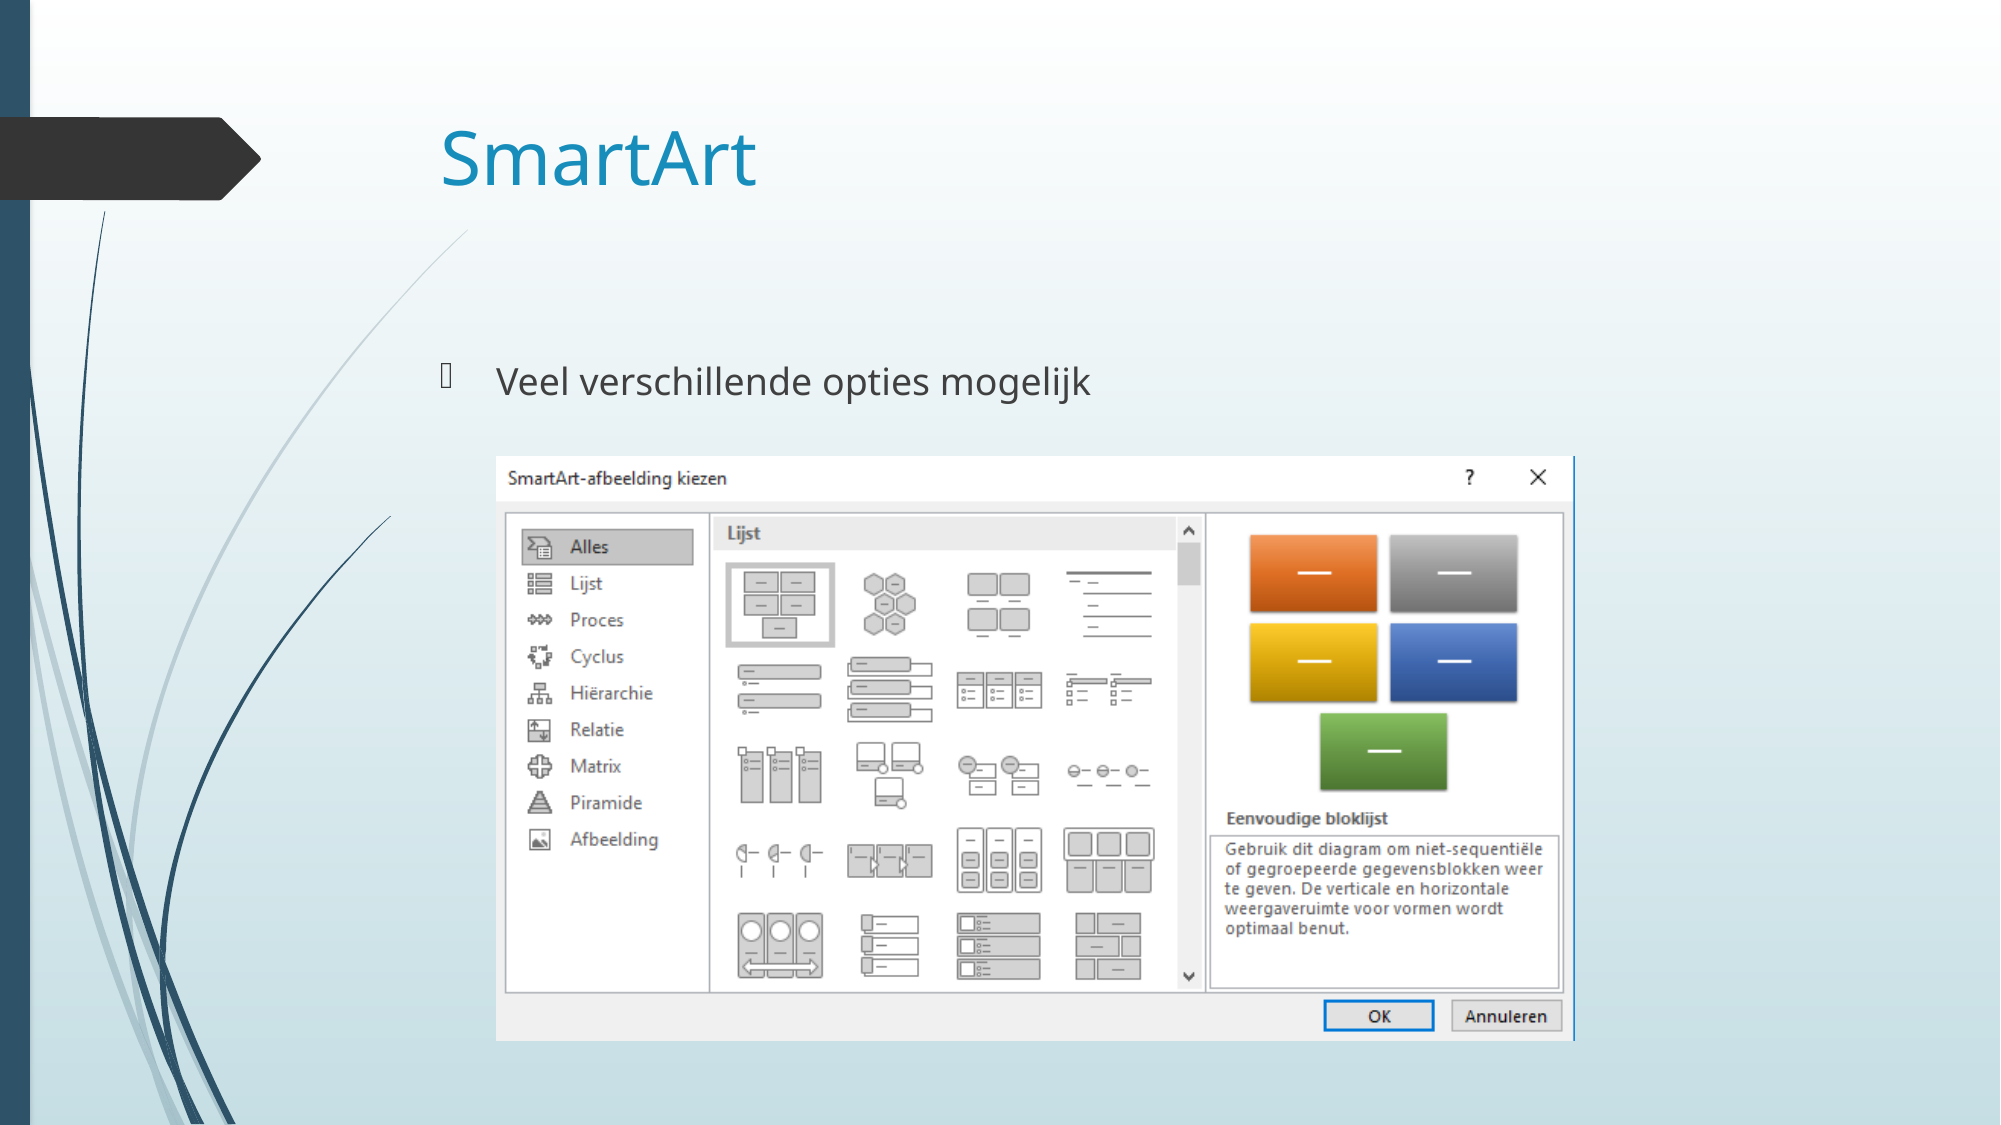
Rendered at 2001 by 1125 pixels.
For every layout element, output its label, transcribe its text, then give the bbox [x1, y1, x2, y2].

list Veel verschillende opties mogelijk [424, 350, 1888, 970]
picture [496, 456, 1576, 1041]
title SmartArt [425, 102, 1888, 313]
